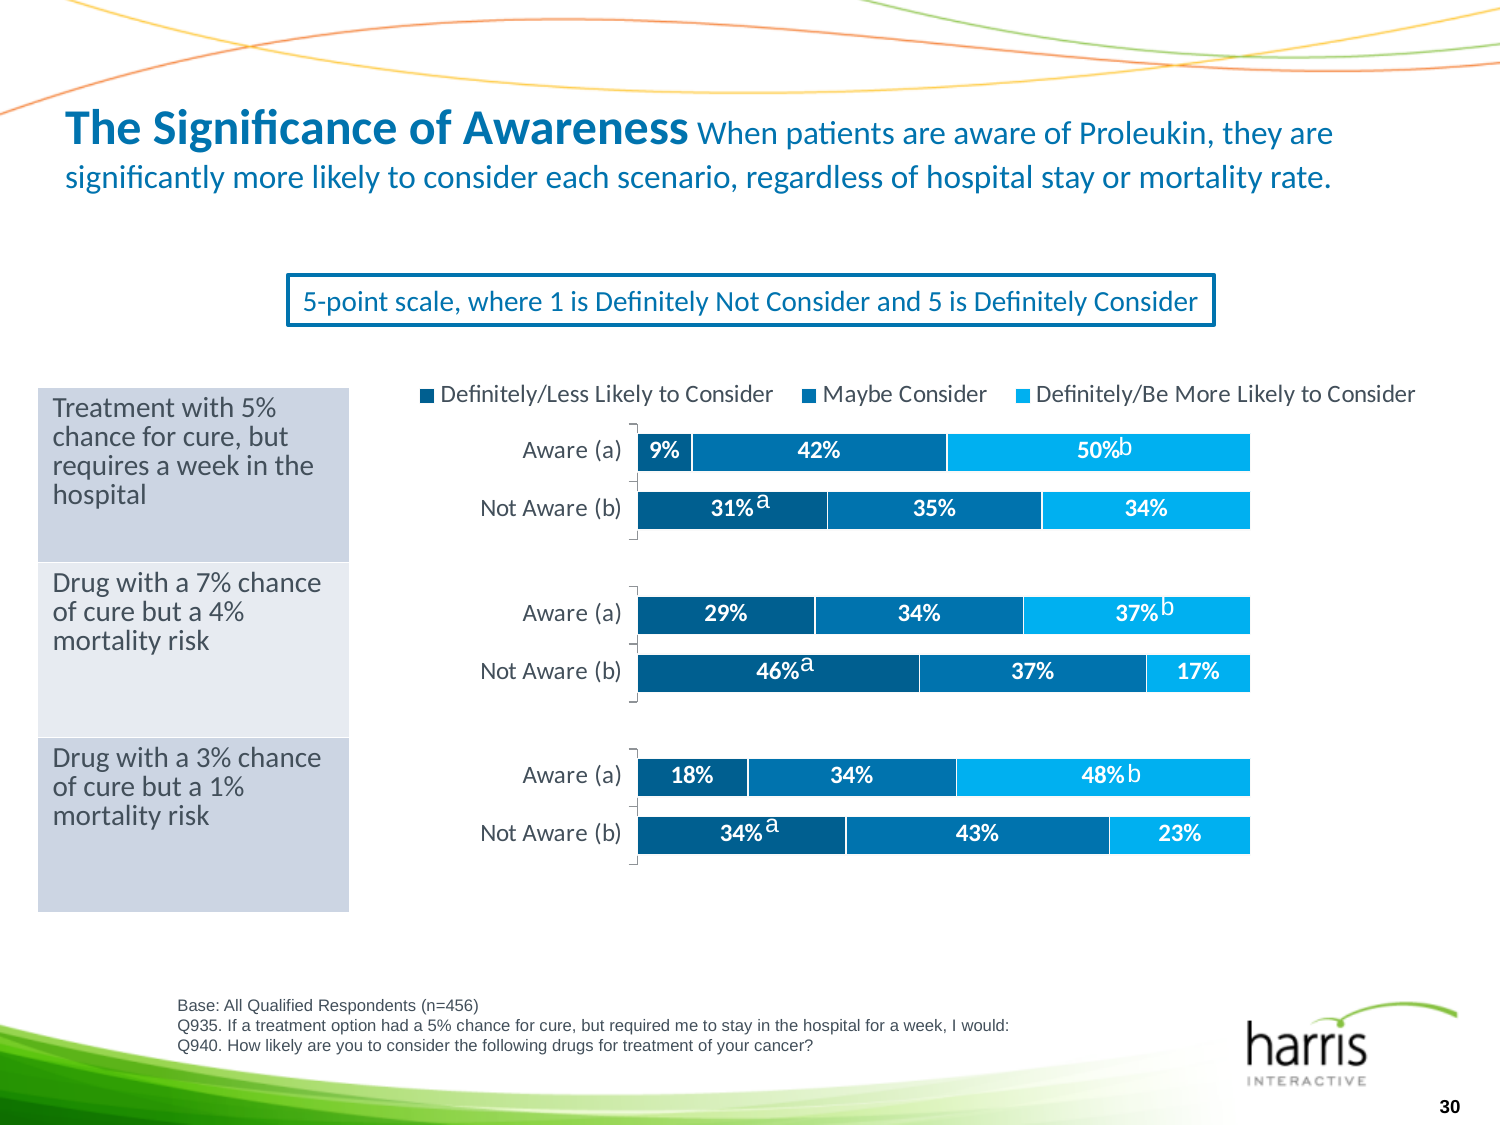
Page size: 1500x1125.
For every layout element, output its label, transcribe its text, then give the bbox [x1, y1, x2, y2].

table_header Treatment with 5% chance for cure, but requires a week in the hospital [38, 388, 344, 562]
table_cell Drug with a 7% chance of cure but a 4% mortality risk [38, 563, 344, 737]
text_box Base: All Qualified Respondents (n=456) Q935. If a treatment option had a 5% chance for cure, but required me to stay in the hospital for a week, I would: Q940. How likely are you to consider the following drugs for treatment of your cancer? [162, 987, 1175, 1063]
chart [349, 374, 1500, 888]
table_cell Drug with a 3% chance of cure but a 1% mortality risk [38, 738, 349, 912]
title The Significance of Awareness When patients are aware of Proleukin, they are significantly more likely to consider each scenario, regardless of hospital stay or mortality rate. [49, 87, 1451, 176]
picture [0, 0, 1500, 1125]
text_box 30 [1400, 1087, 1500, 1125]
text_box 5-point scale, where 1 is Definitely Not Consider and 5 is Definitely Consider [286, 273, 1216, 327]
